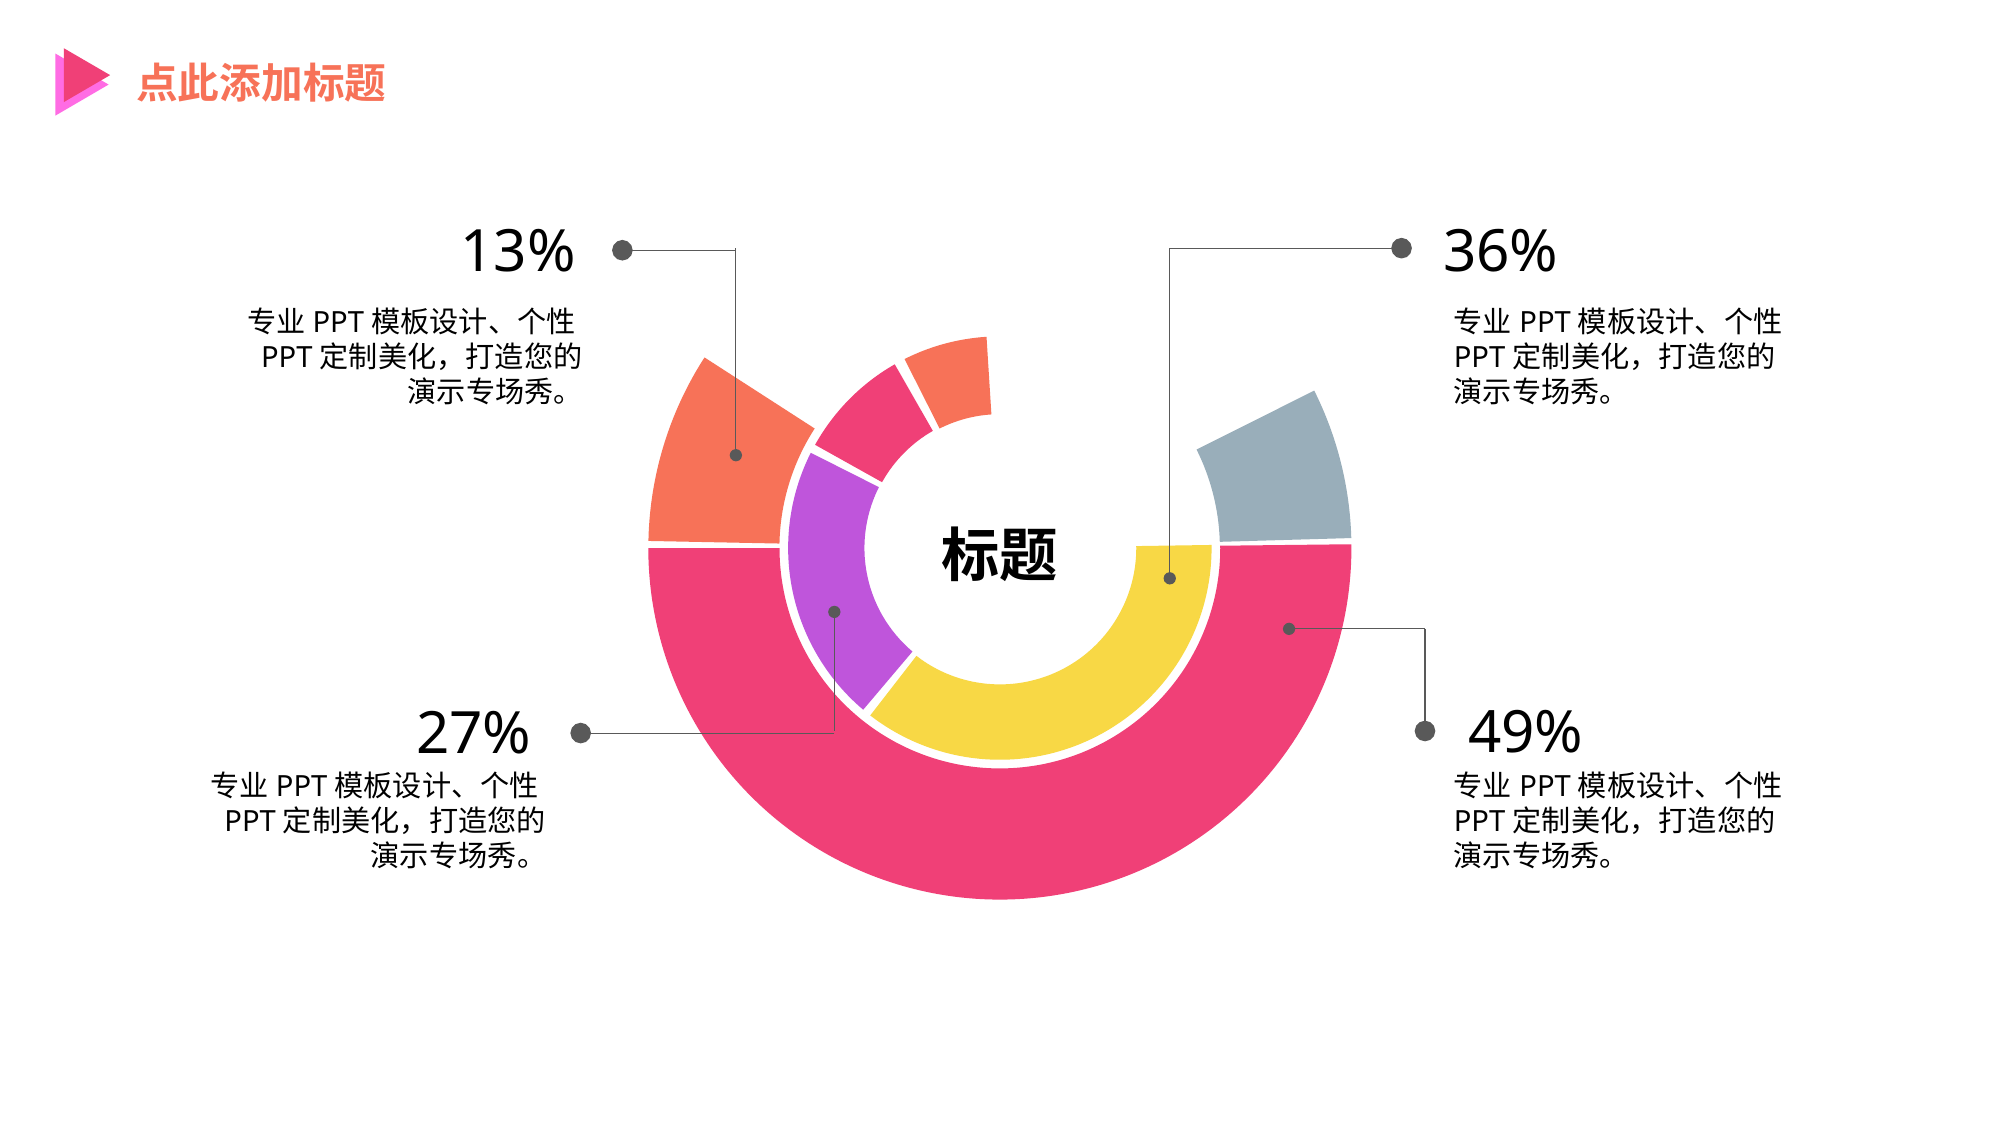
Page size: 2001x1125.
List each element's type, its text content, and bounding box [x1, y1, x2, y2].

text_box 点此添加标题 [121, 48, 455, 114]
text_box [787, 451, 914, 712]
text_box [55, 48, 111, 116]
text_box 专业PPT模板设计、个性PPT定制美化，打造您的演示专场秀。 [229, 295, 598, 416]
text_box 标题 [926, 510, 1074, 596]
text_box 专业PPT模板设计、个性PPT定制美化，打造您的演示专场秀。 [1439, 295, 1807, 416]
text_box 49% [1453, 687, 1599, 759]
text_box [647, 406, 817, 545]
text_box [813, 362, 935, 484]
text_box 专业PPT模板设计、个性PPT定制美化，打造您的演示专场秀。 [1439, 759, 1807, 880]
text_box [752, 543, 1353, 901]
text_box 36% [1428, 205, 1574, 290]
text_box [575, 294, 783, 409]
text_box [1218, 530, 1353, 543]
text_box [903, 335, 993, 430]
text_box 27% [401, 687, 547, 759]
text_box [648, 544, 768, 799]
text_box 专业PPT模板设计、个性PPT定制美化，打造您的演示专场秀。 [192, 759, 561, 880]
text_box 13% [445, 205, 591, 290]
text_box [868, 543, 1213, 761]
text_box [1120, 297, 1451, 530]
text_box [1288, 628, 1425, 731]
